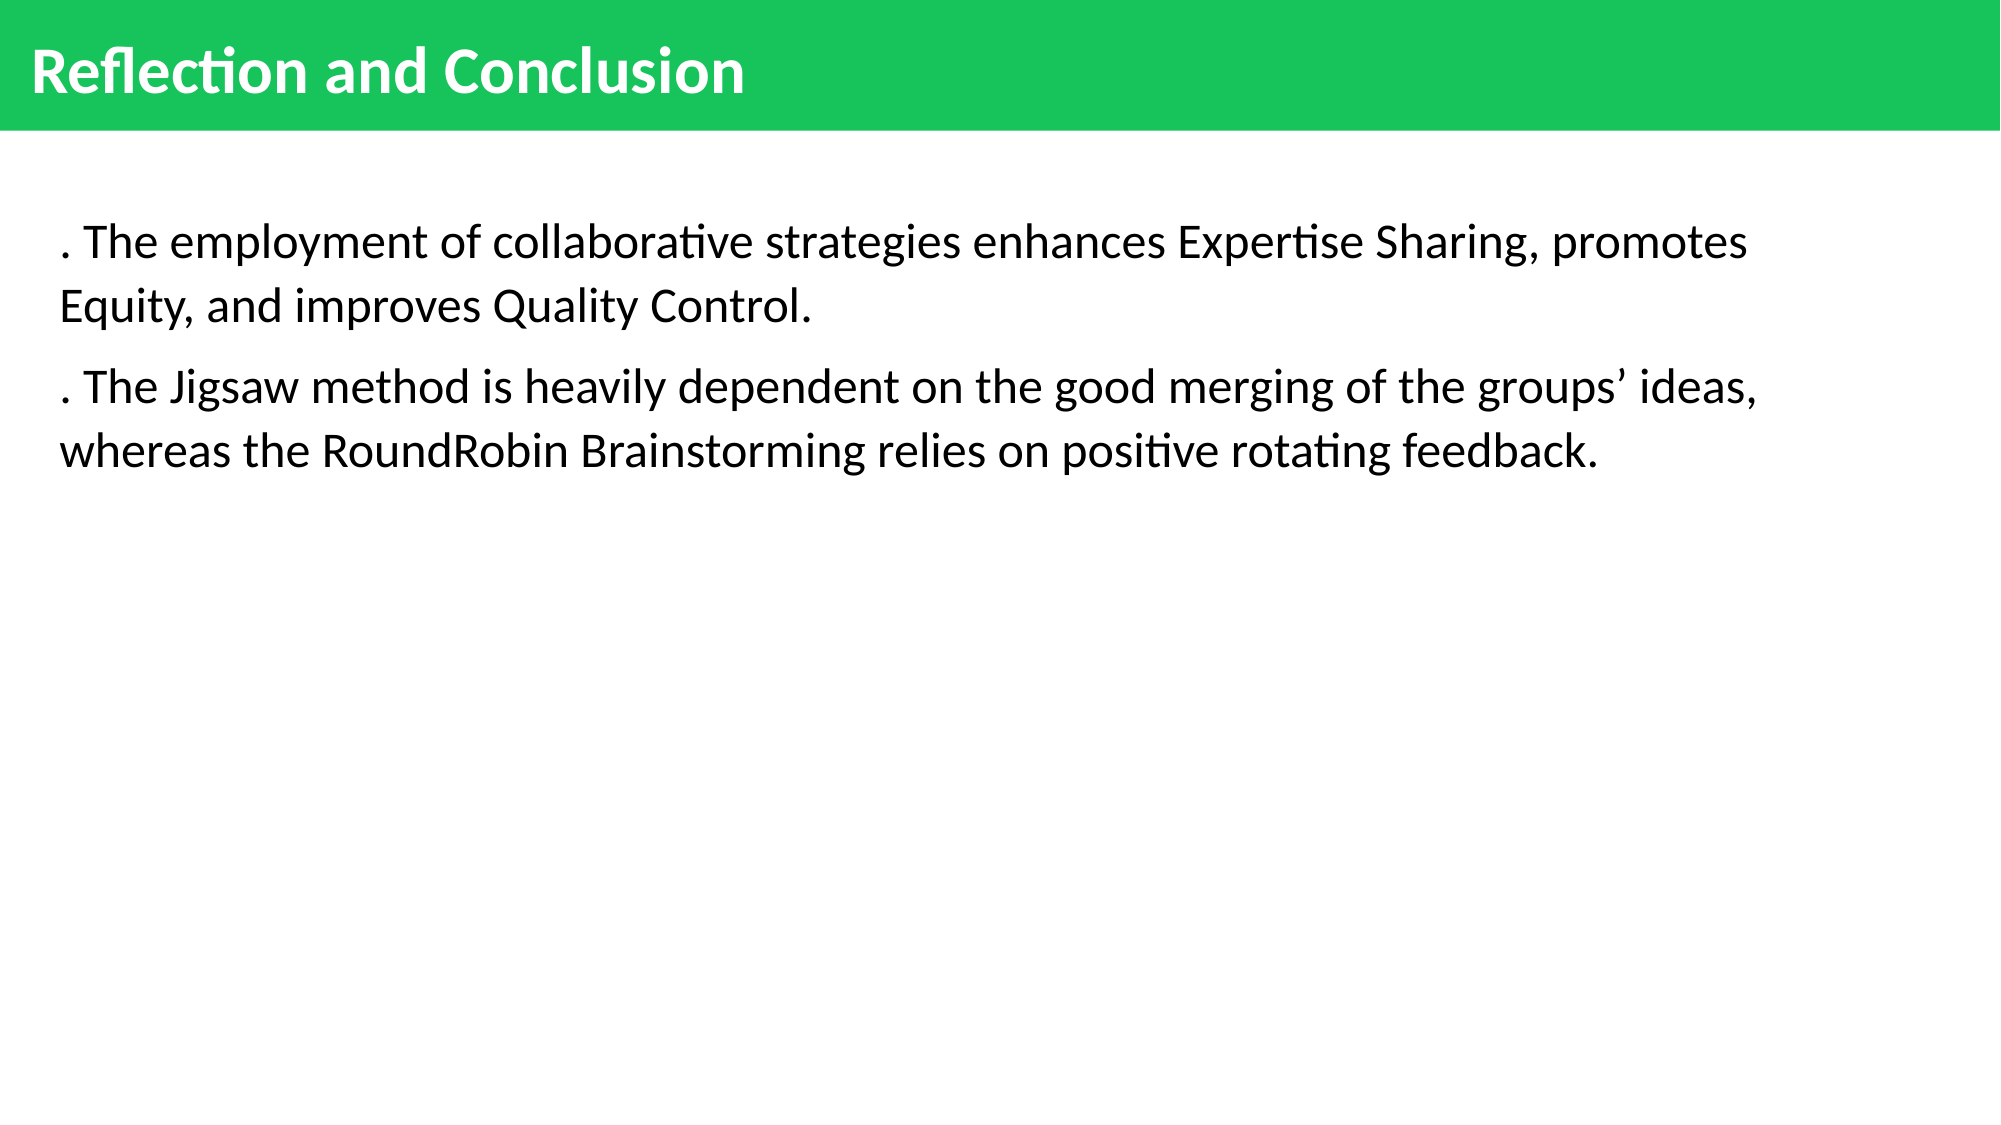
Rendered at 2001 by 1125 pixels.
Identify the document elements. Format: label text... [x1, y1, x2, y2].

text_box . The employment of collaborative strategies enhances Expertise Sharing, promotes Equity, and improves Quality Control. . The Jigsaw method is heavily dependent on the good merging of the groups’ ideas, whereas the RoundRobin Brainstorming relies on positive rotating feedback. [44, 189, 1880, 1071]
title Reflection and Conclusion [16, 13, 1976, 131]
